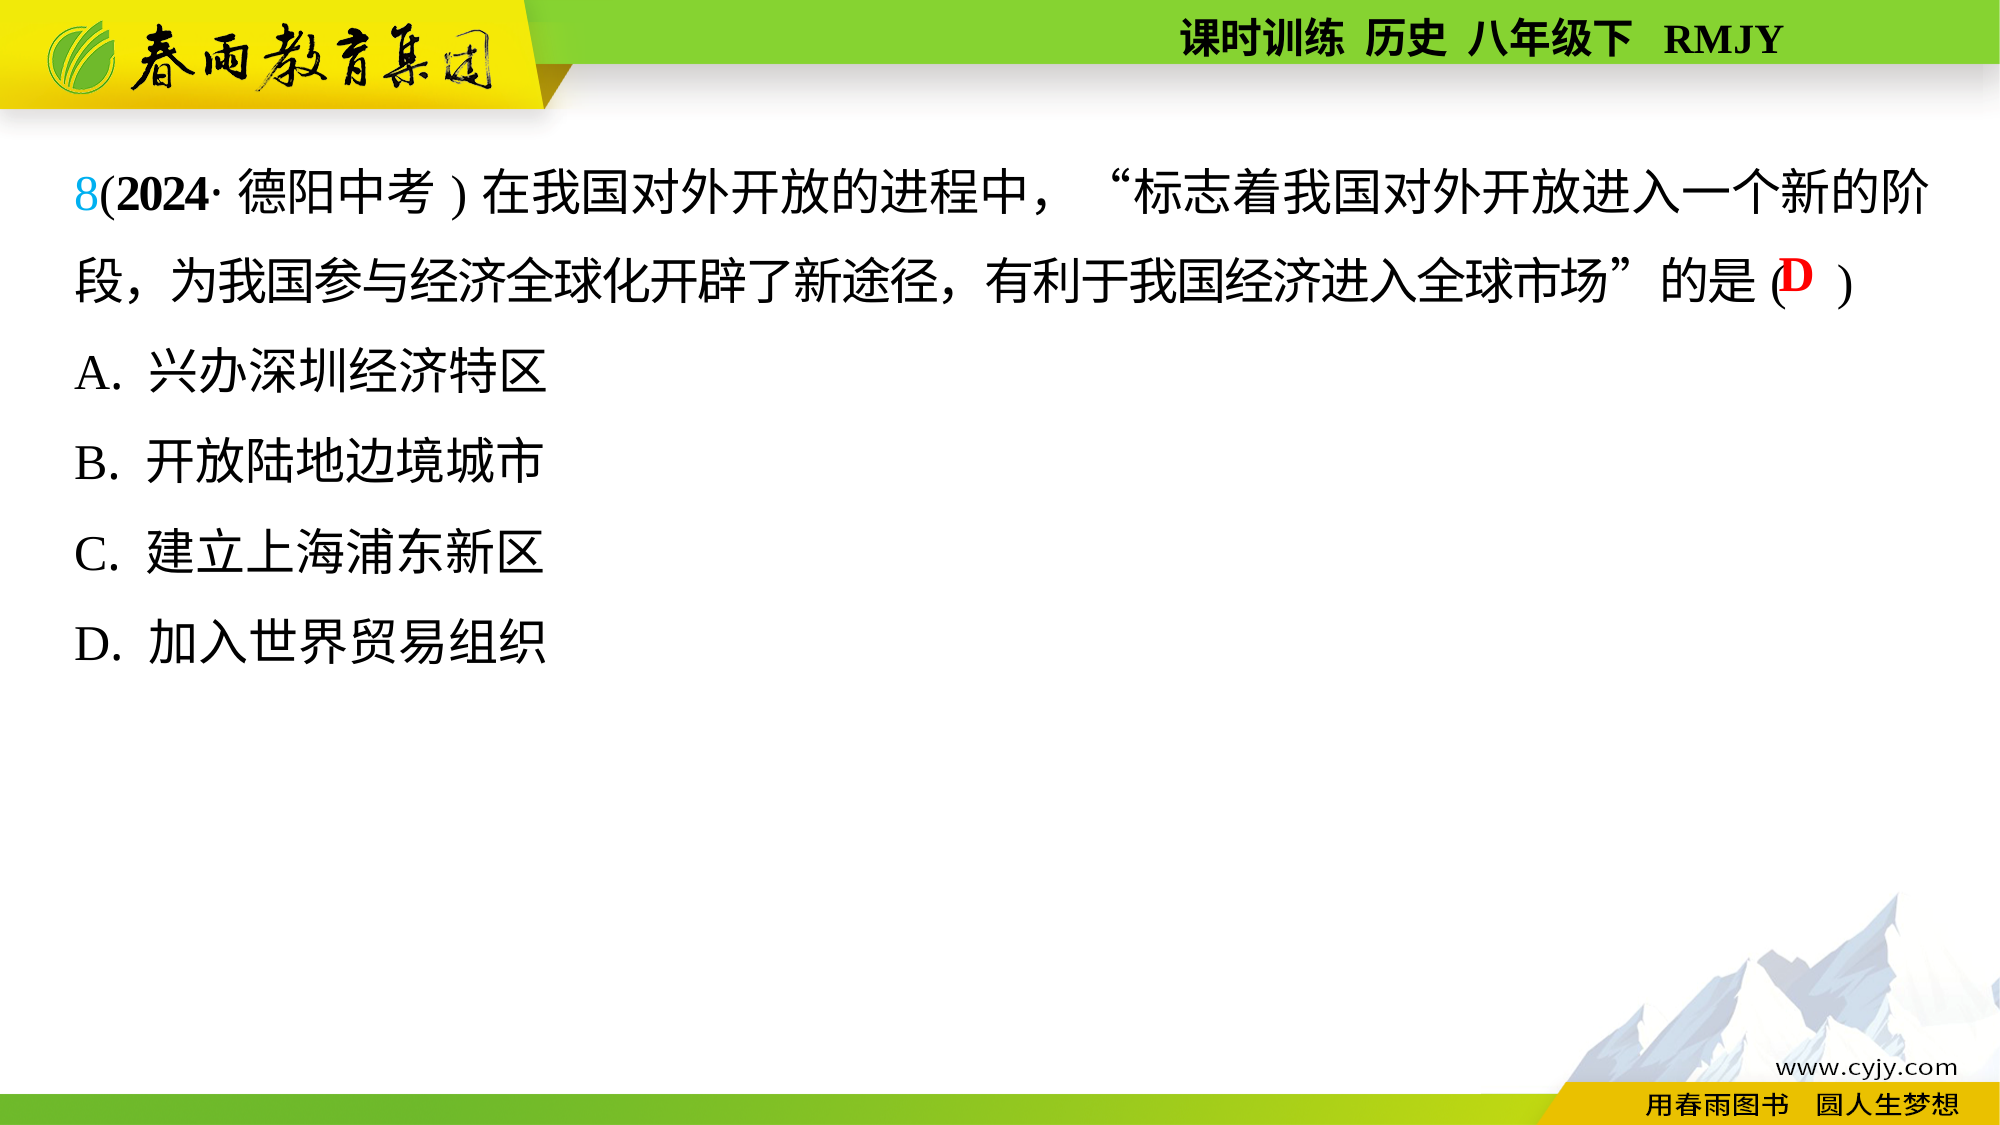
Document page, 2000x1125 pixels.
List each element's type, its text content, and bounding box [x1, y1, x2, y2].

list 8(2024·德阳中考)在我国对外开放的进程中，“标志着我国对外开放进入一个新的阶段，为我国参与经济全球化开辟了新途径，有利于我国经济进入全球市场”的是( ) A. 兴办深圳经济特区 B. 开放陆地边境城市 C. 建立上海浦东新区 D. 加入世界贸易组织 [59, 122, 1944, 683]
text_box D [1763, 234, 1830, 310]
picture [0, 0, 2000, 1125]
